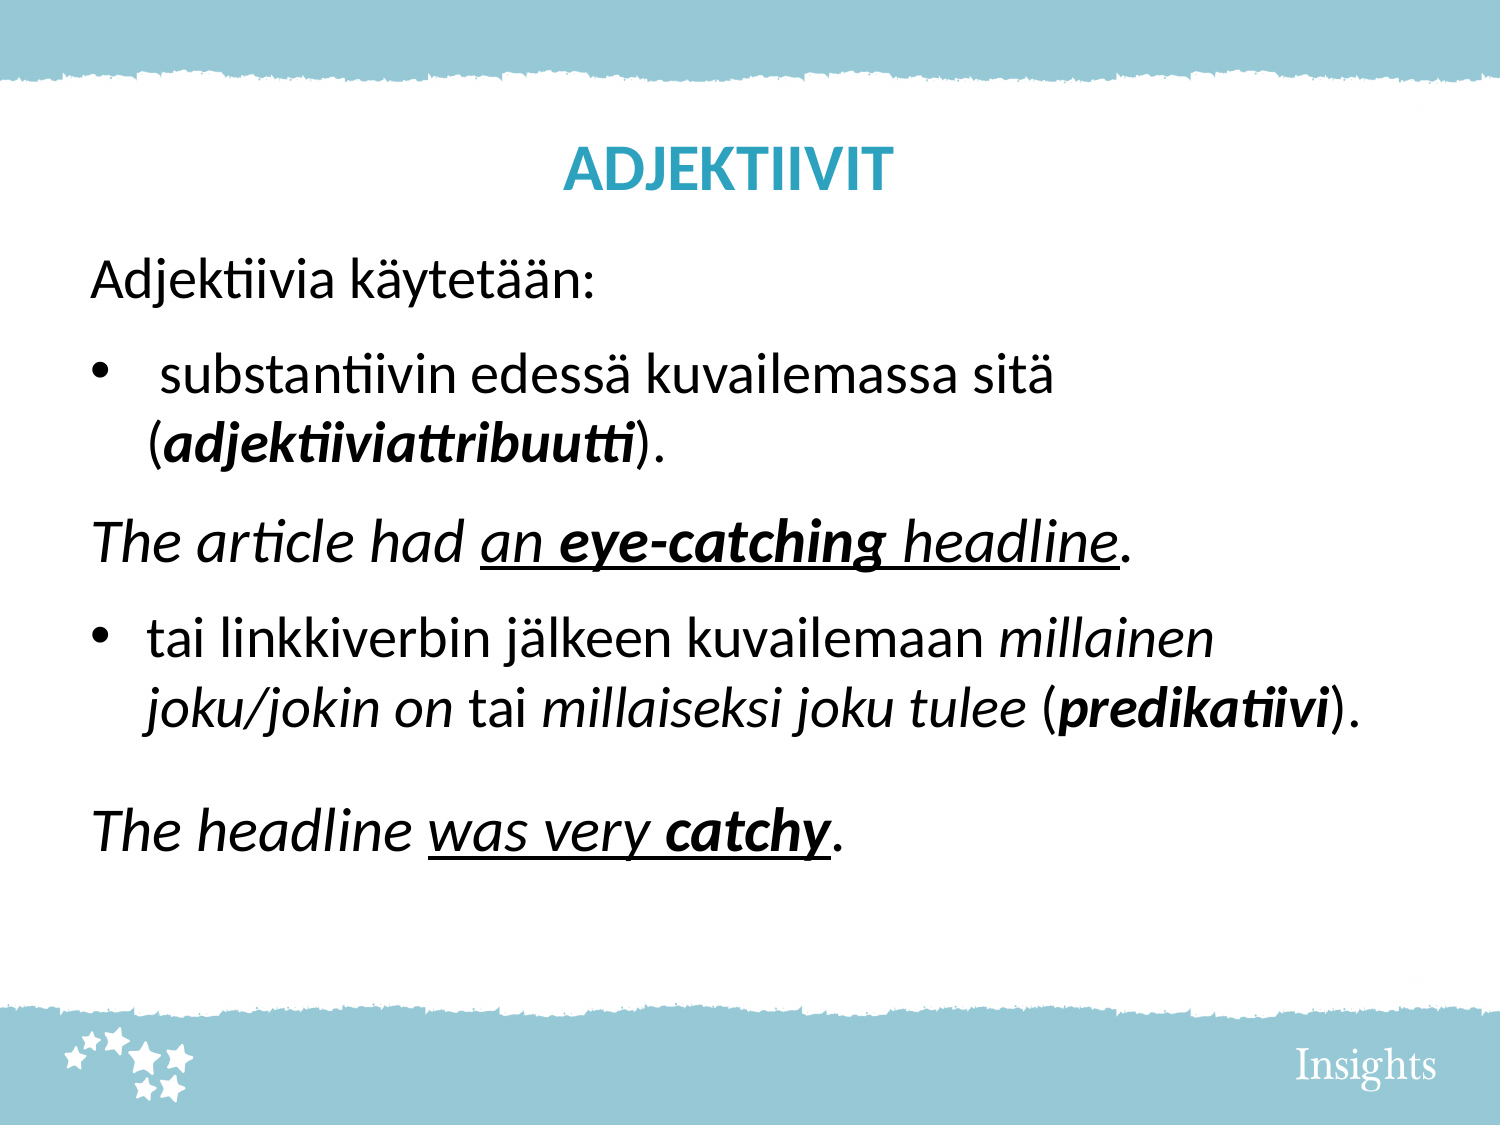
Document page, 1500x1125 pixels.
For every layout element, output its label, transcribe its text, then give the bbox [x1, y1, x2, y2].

list Adjektiivia käytetään: substantiivin edessä kuvailemassa sitä (adjektiiviattribuutti). The article had an eye-catching headline. tai linkkiverbin jälkeen kuvailemaan millainen joku/jokin on tai millaiseksi joku tulee (predikatiivi). The headline was very catchy. [75, 232, 1425, 953]
title ADJEKTIIVIT [75, 90, 1425, 218]
picture [0, 0, 1500, 1125]
